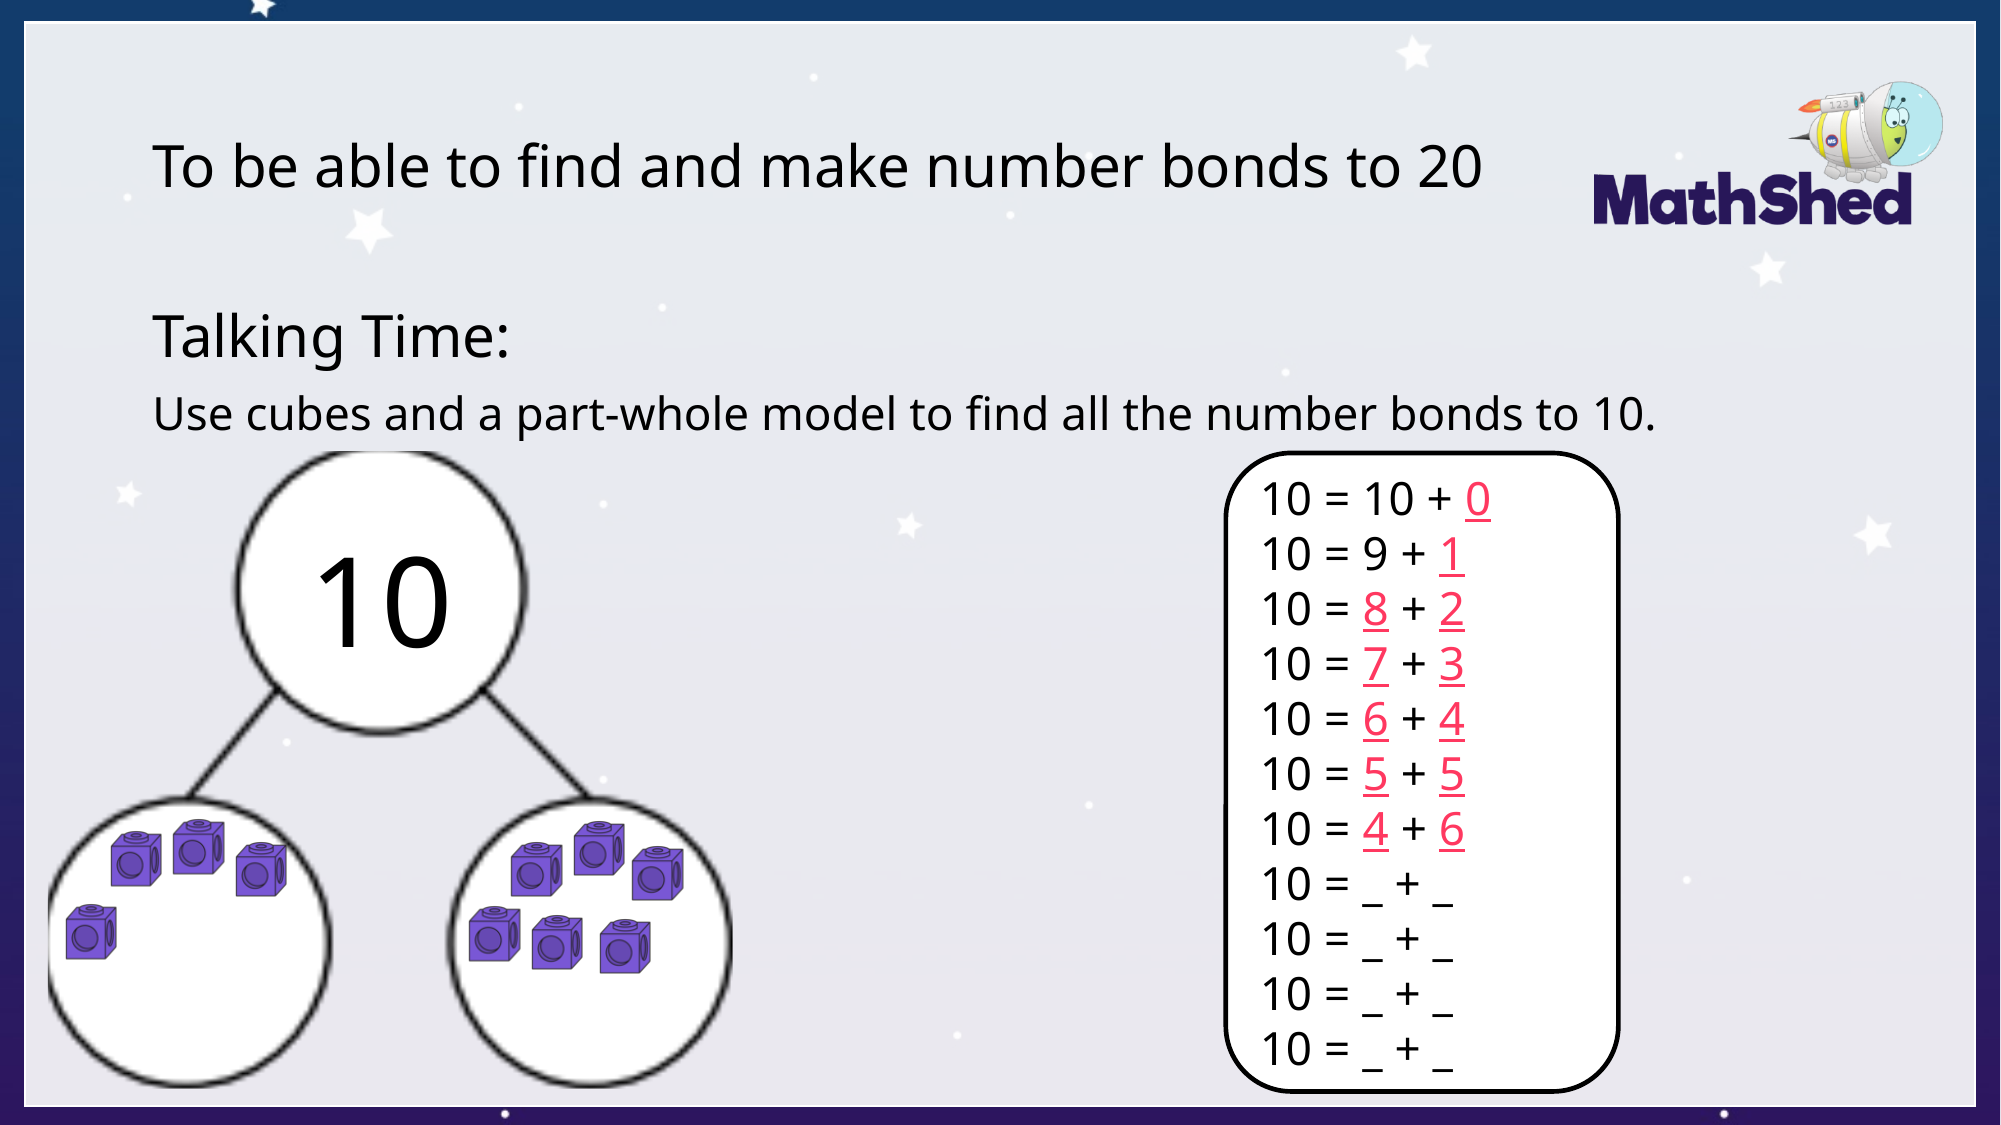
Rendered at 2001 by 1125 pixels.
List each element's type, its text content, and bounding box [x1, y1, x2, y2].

title To be able to find and make number bonds to 20 [137, 59, 1578, 278]
picture [0, 0, 2001, 1125]
list Talking Time: Use cubes and a part-whole model to find all the number bonds to 10. [137, 299, 1863, 1014]
text_box 10 = 10 + 0 10 = 9 + 1 10 = 8 + 2 10 = 7 + 3 10 = 6 + 4 10 = 5 + 5 10 = 4 + 6 10 = _ + _ 10 = _ + _ 10 = _ + _ 10 = _ + _ [1224, 451, 1620, 1093]
